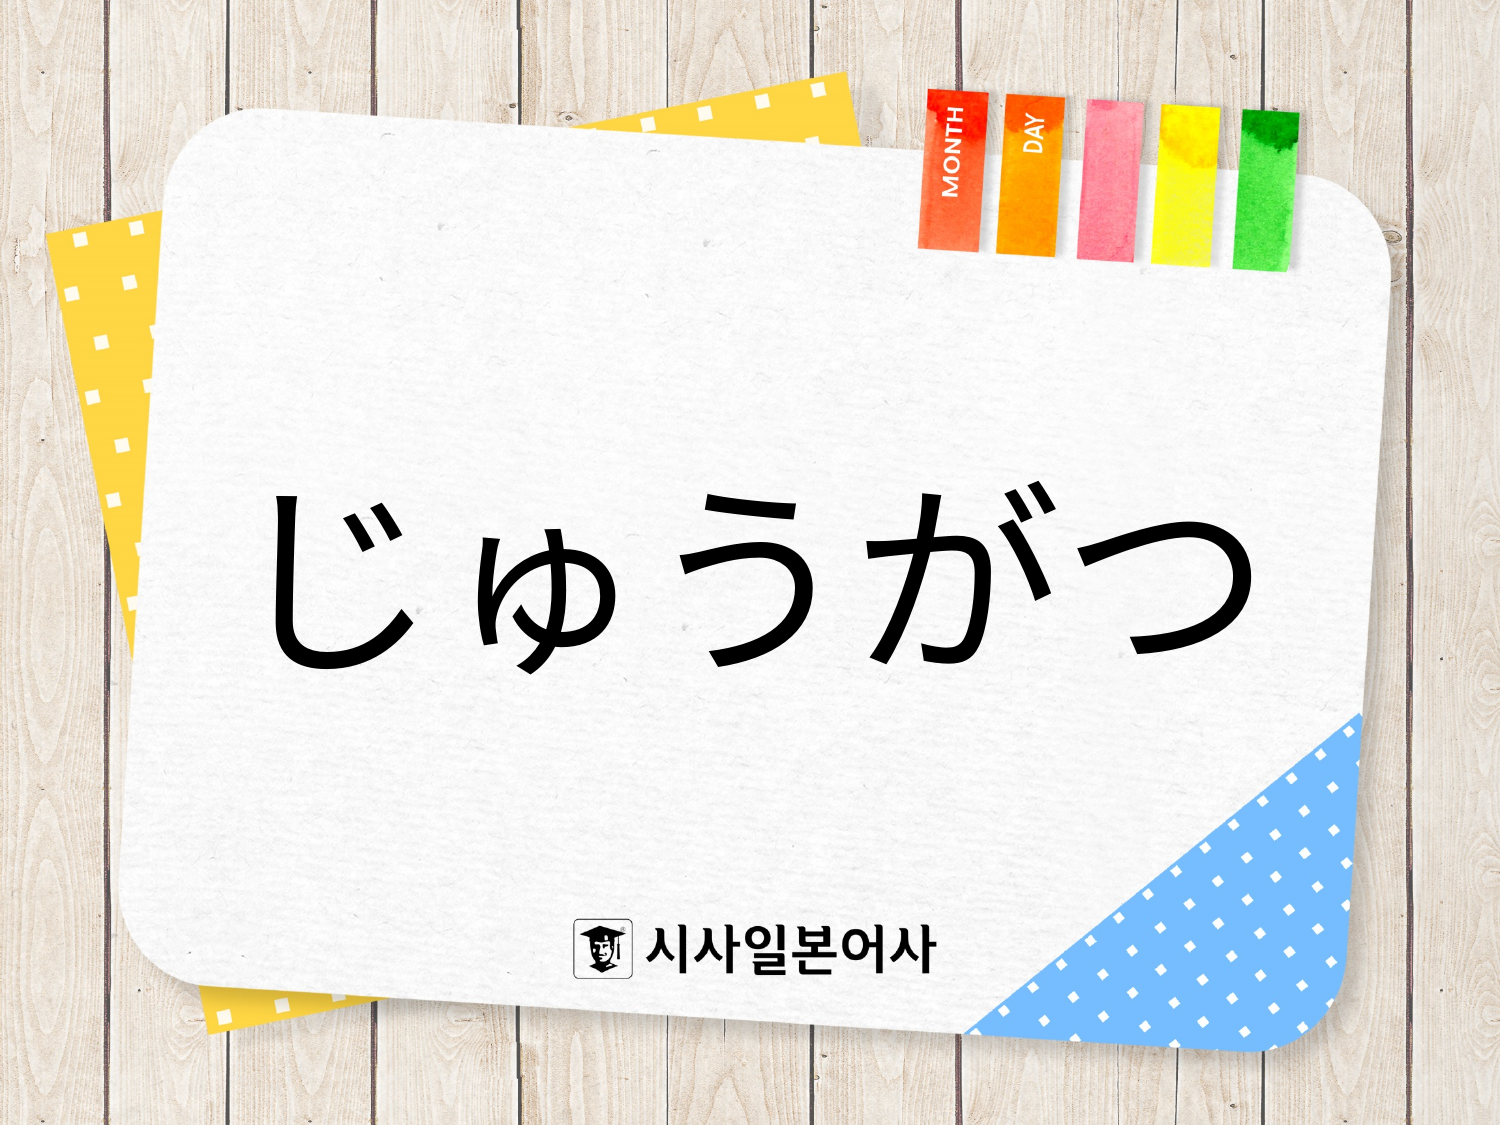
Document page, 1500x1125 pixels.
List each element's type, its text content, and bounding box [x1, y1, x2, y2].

title じゅうがつ [75, 338, 1425, 811]
picture [0, 0, 1500, 1125]
